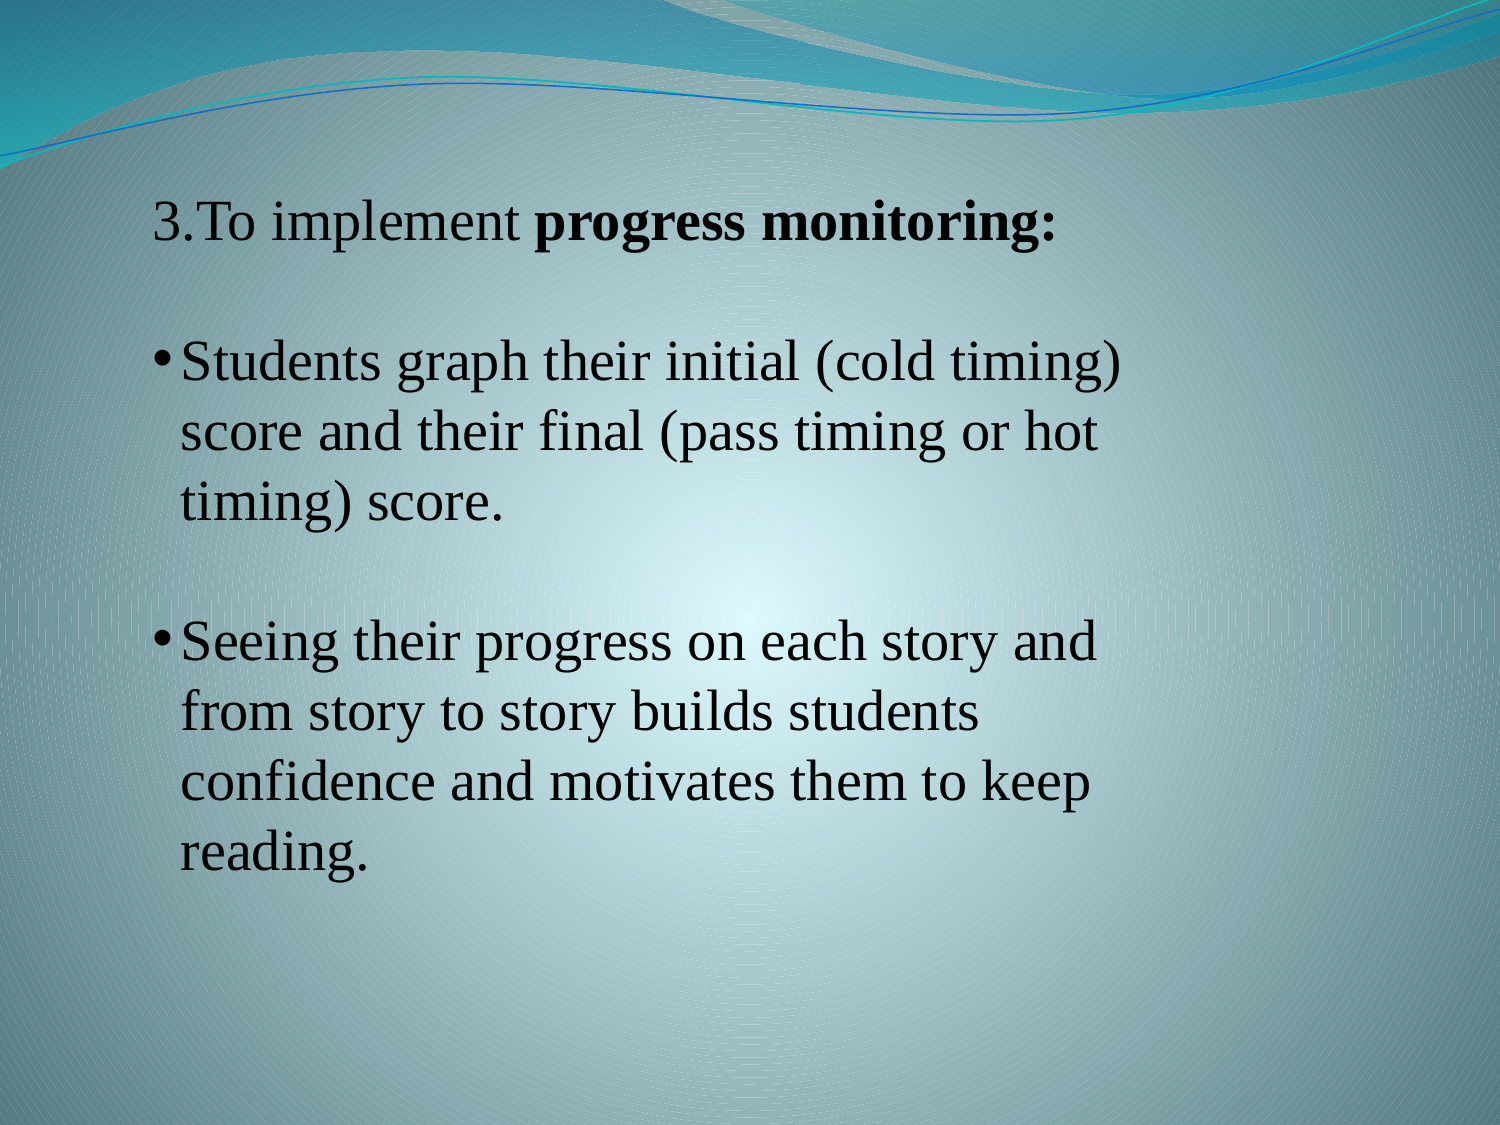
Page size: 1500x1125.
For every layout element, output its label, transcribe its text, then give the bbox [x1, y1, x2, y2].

text_box 3.To implement progress monitoring: Students graph their initial (cold timing) score and their final (pass timing or hot timing) score. Seeing their progress on each story and from story to story builds students confidence and motivates them to keep reading. [137, 174, 1238, 890]
